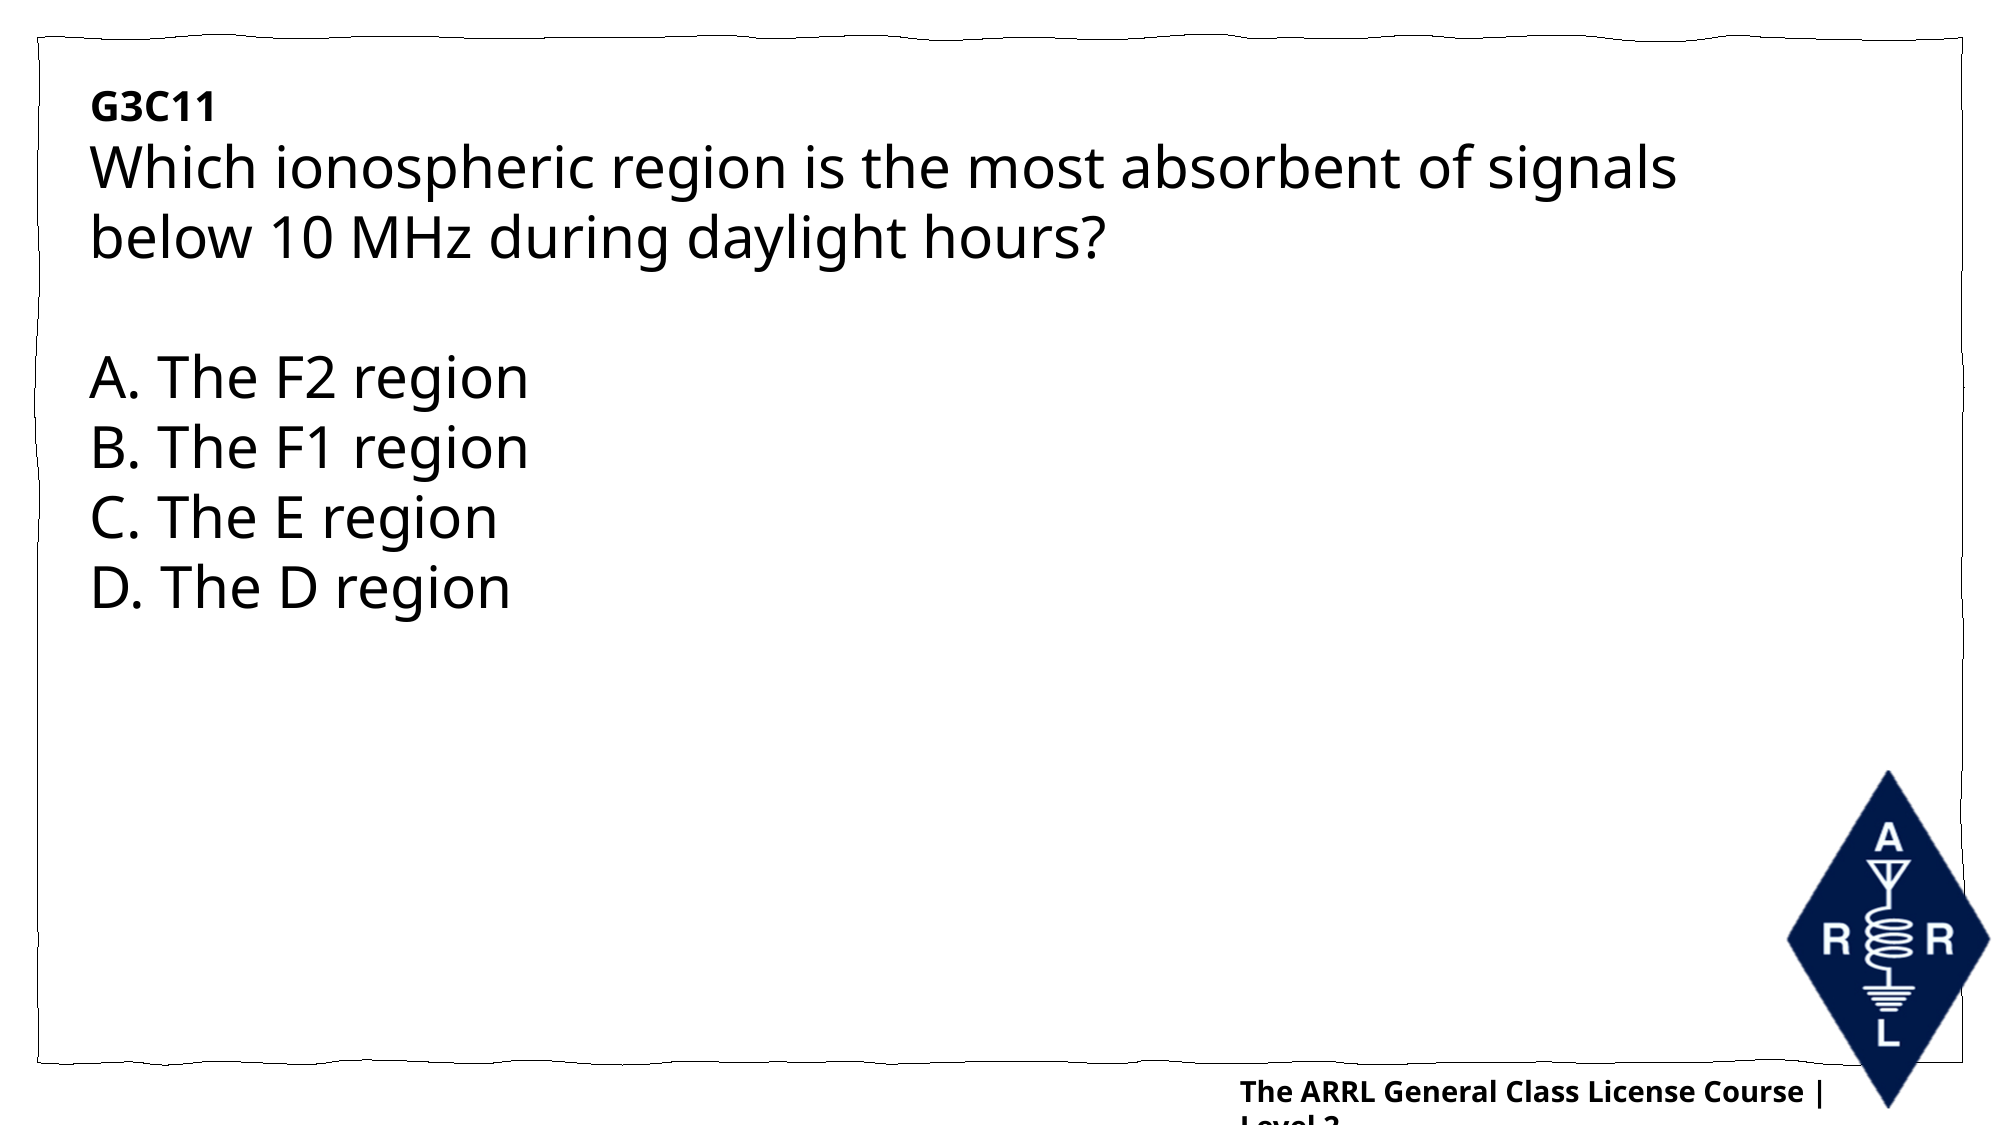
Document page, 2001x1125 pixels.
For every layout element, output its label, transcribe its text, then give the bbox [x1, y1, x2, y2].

picture [1773, 752, 1999, 1125]
text_box G3C11 Which ionospheric region is the most absorbent of signals below 10 MHz during daylight hours? A. The F2 region B. The F1 region C. The E region D. The D region [75, 72, 1850, 628]
